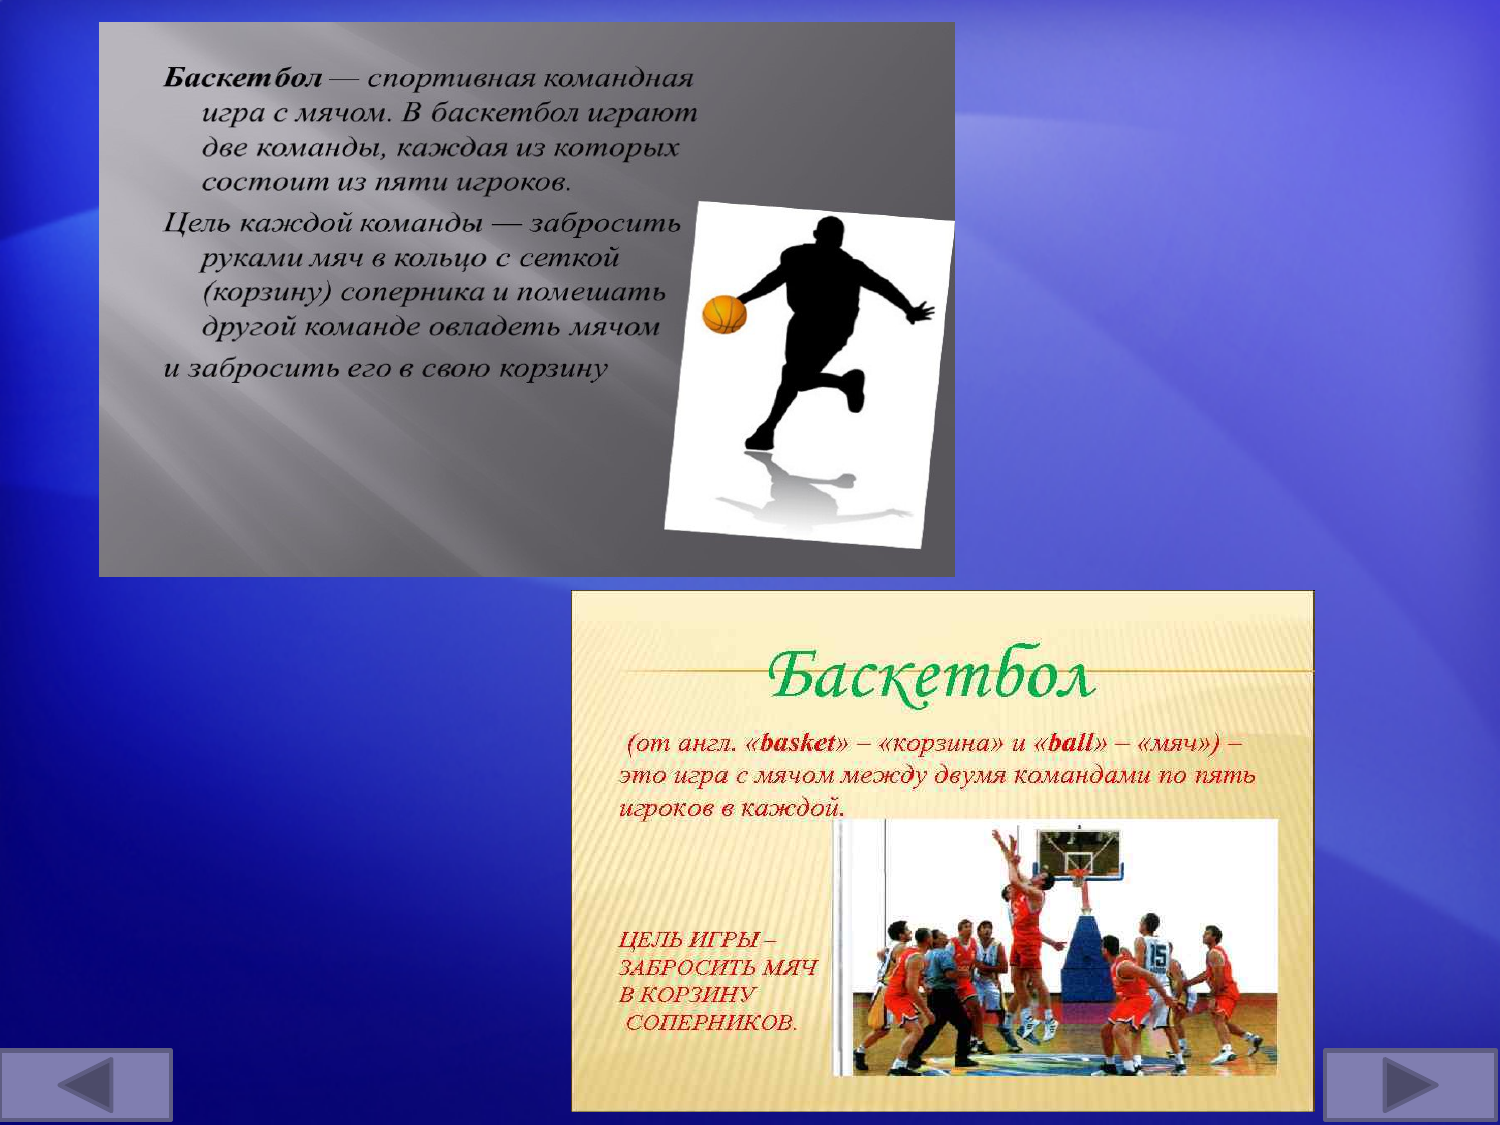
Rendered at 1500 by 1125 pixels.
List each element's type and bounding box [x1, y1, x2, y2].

text_box [0, 1048, 173, 1122]
title [95, 35, 1474, 1043]
text_box [1323, 1048, 1498, 1122]
picture [0, 0, 1500, 1125]
